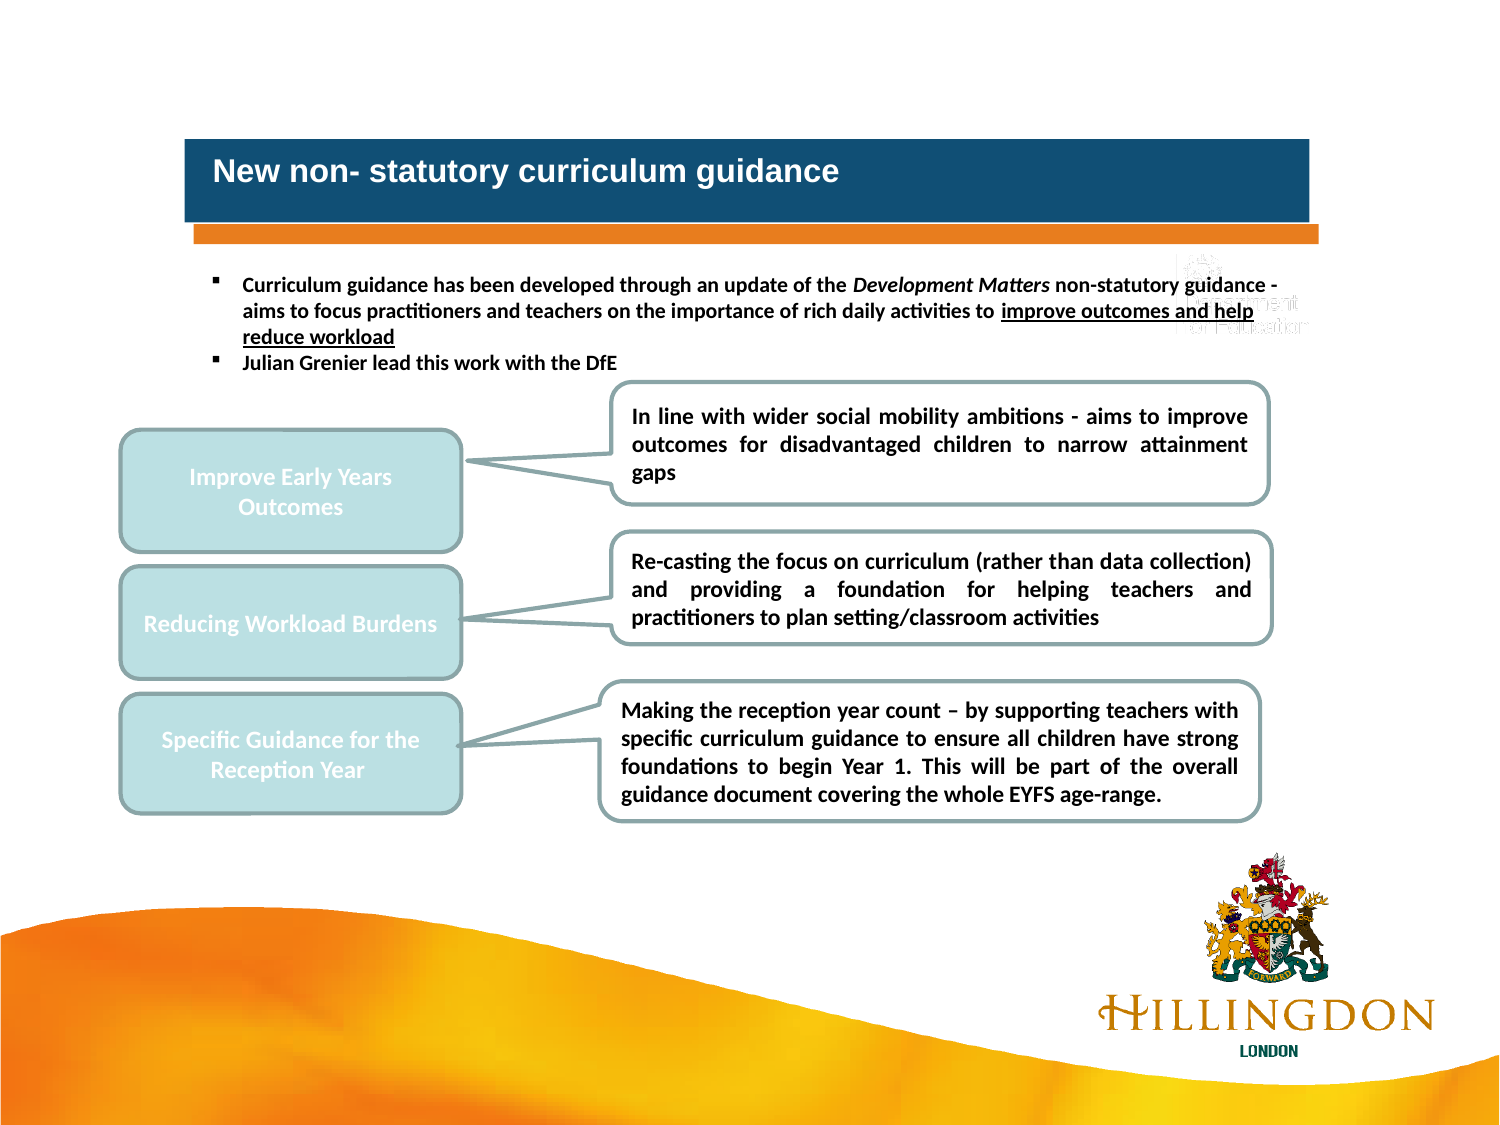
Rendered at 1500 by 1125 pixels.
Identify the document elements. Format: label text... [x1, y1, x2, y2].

text_box Making the reception year count – by supporting teachers with specific curriculum guidance to ensure all children have strong foundations to begin Year 1. This will be part of the overall guidance document covering the whole EYFS age-range. [465, 679, 1263, 824]
text_box Re-casting the focus on curriculum (rather than data collection) and providing a foundation for helping teachers and practitioners to plan setting/classroom activities [465, 529, 1274, 647]
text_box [120, 429, 462, 814]
text_box In line with wider social mobility ambitions - aims to improve outcomes for disadvantaged children to narrow attainment gaps [465, 406, 1271, 507]
text_box New non- statutory curriculum guidance [197, 142, 1289, 197]
picture [0, 0, 1500, 1125]
text_box [182, 137, 1312, 224]
text_box Curriculum guidance has been developed through an update of the Development Matters non-statutory guidance - aims to focus practitioners and teachers on the importance of rich daily activities to improve outcomes and help reduce workload Julian Grenier lead this work with the DfE [196, 263, 1304, 406]
slide_number 13 [1246, 922, 1500, 968]
text_box [192, 222, 1321, 246]
